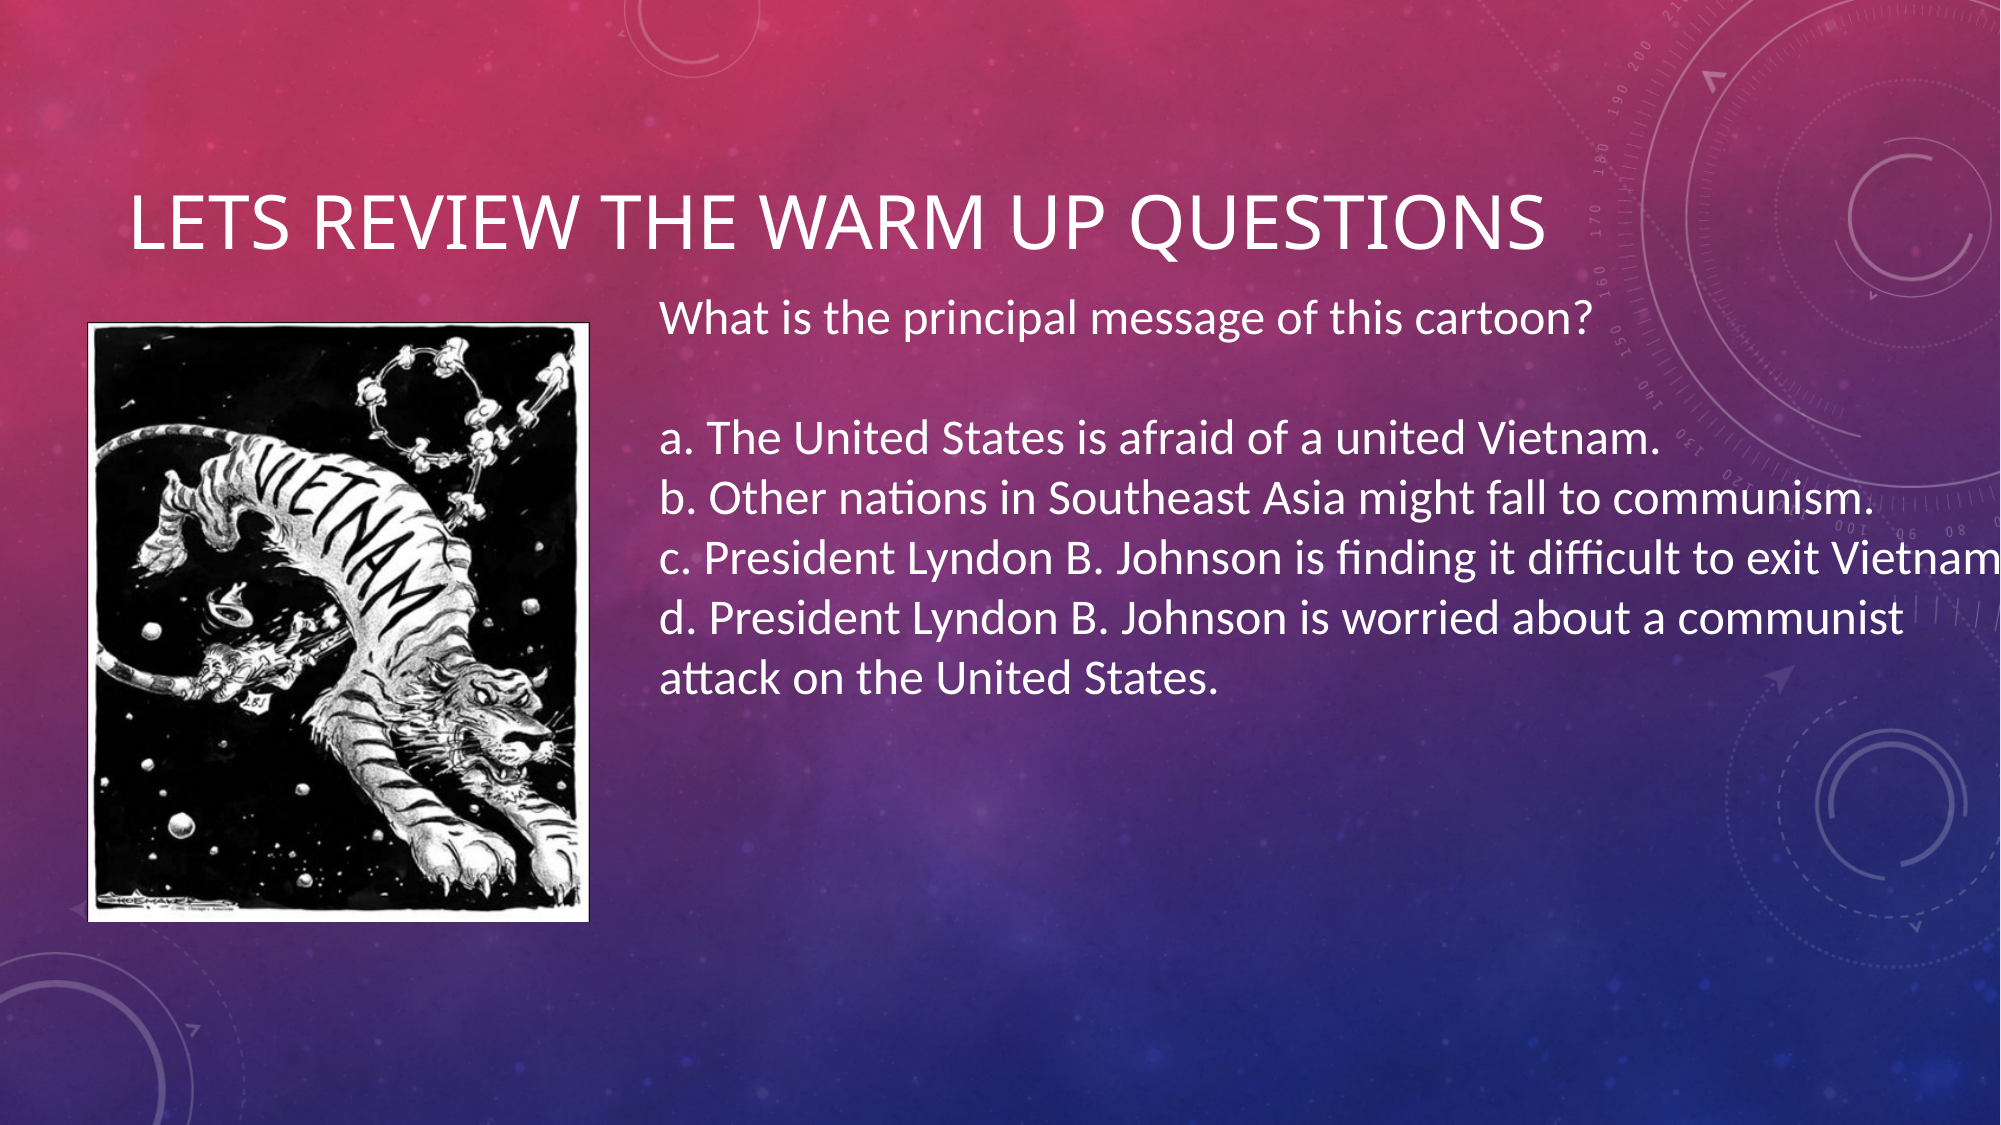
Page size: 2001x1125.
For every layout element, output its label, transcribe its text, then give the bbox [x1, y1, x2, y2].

text_box What is the principal message of this cartoon? a. The United States is afraid of a united Vietnam. b. Other nations in Southeast Asia might fall to communism. c. President Lyndon B. Johnson is finding it difficult to exit Vietnam. d. President Lyndon B. Johnson is worried about a communist attack on the United States. [643, 277, 2000, 713]
picture [0, 0, 2001, 1125]
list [87, 322, 590, 922]
title Lets Review the warm up questions [112, 99, 1775, 339]
